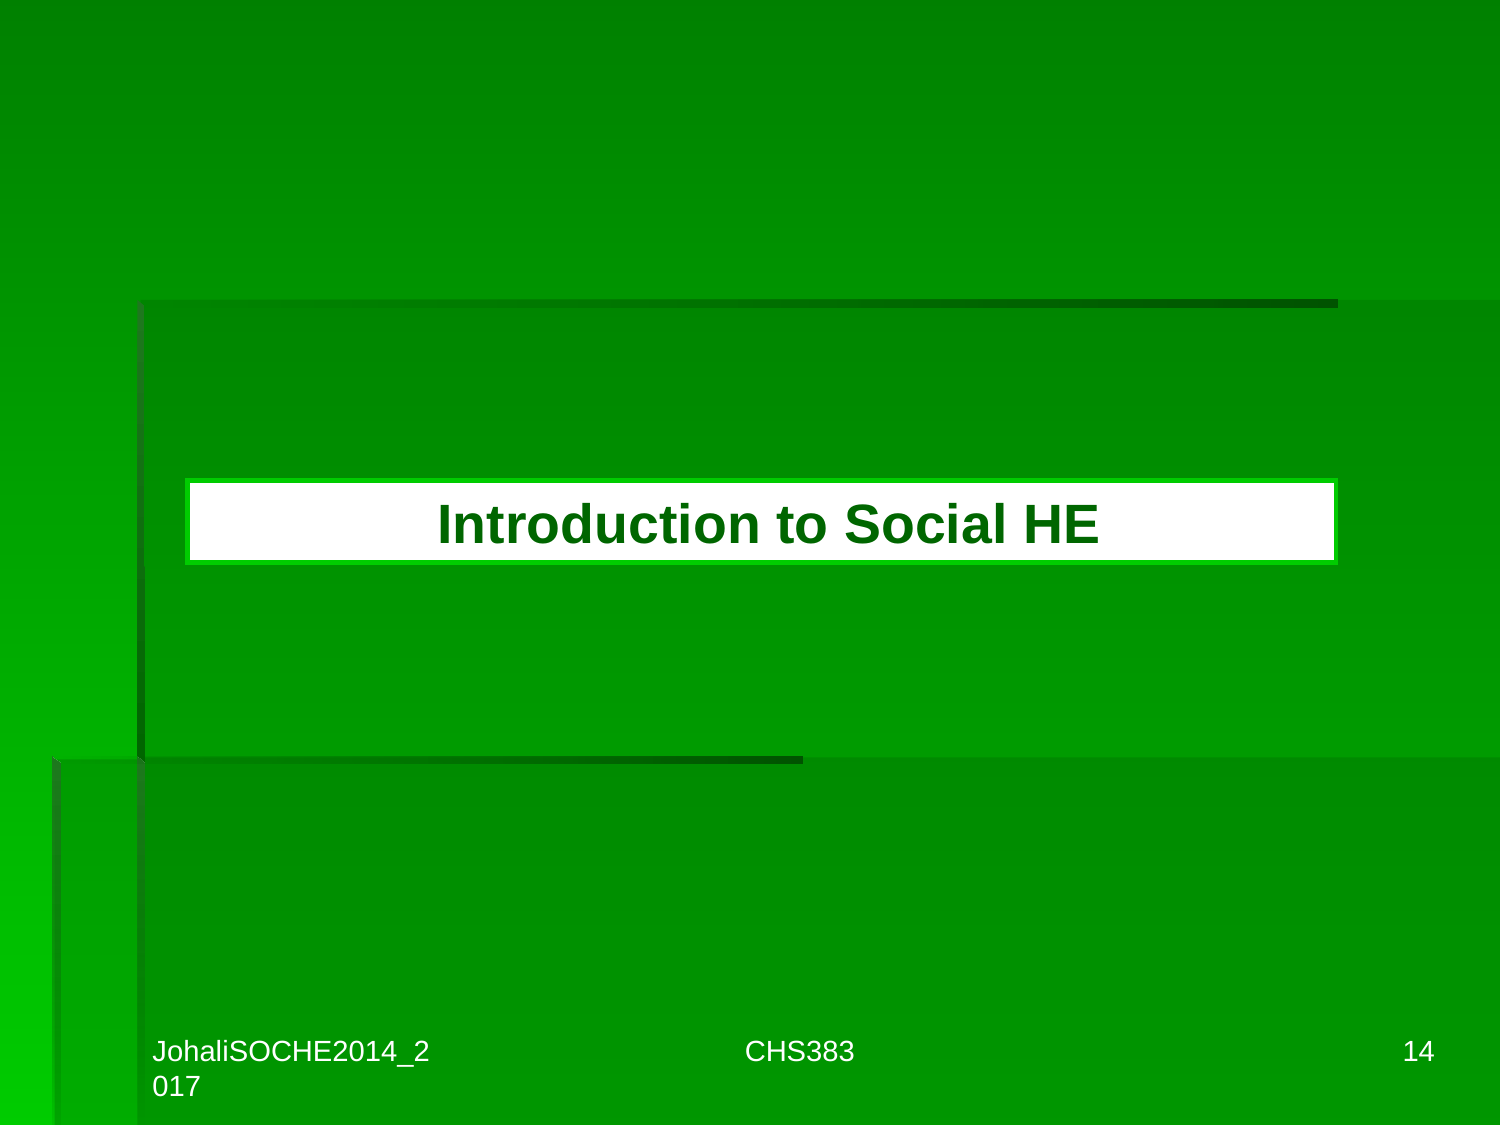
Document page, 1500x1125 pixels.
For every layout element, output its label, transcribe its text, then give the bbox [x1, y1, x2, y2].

slide_number JohaliSOCHE2014_2017 [137, 1024, 450, 1103]
title Introduction to Social HE [185, 478, 1338, 565]
slide_number 14 [1137, 1024, 1451, 1103]
footer CHS383 [562, 1024, 1038, 1103]
